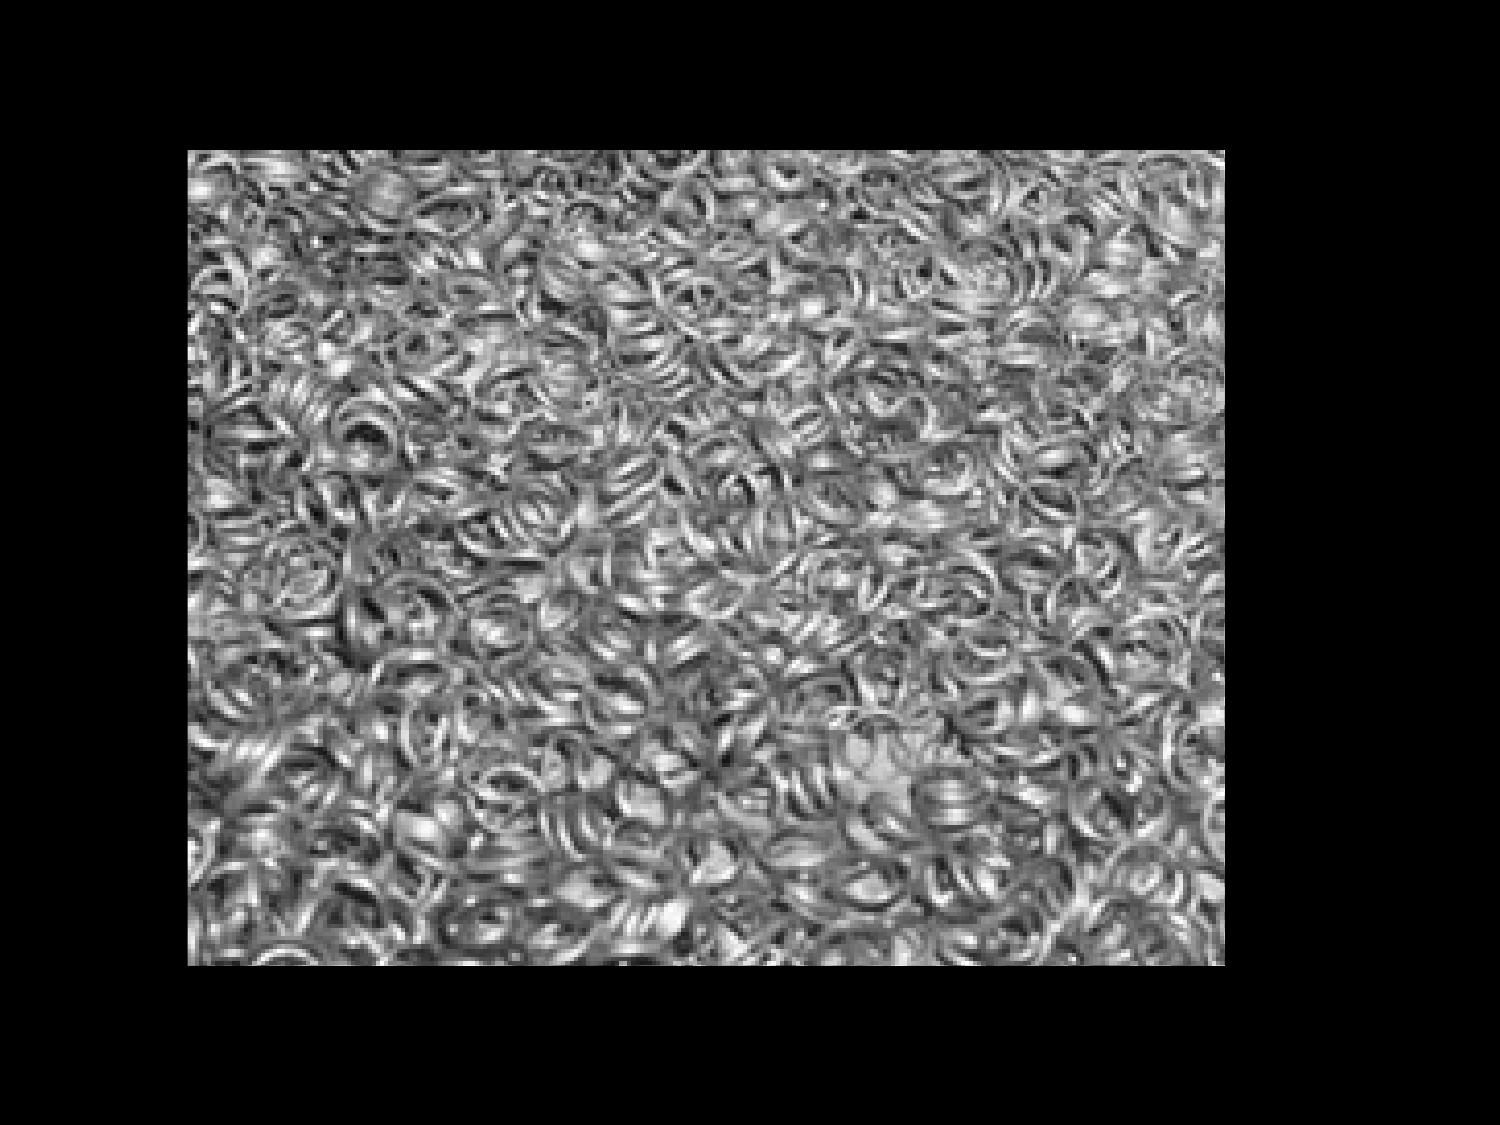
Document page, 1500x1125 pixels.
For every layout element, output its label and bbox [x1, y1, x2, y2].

picture [187, 149, 1226, 966]
